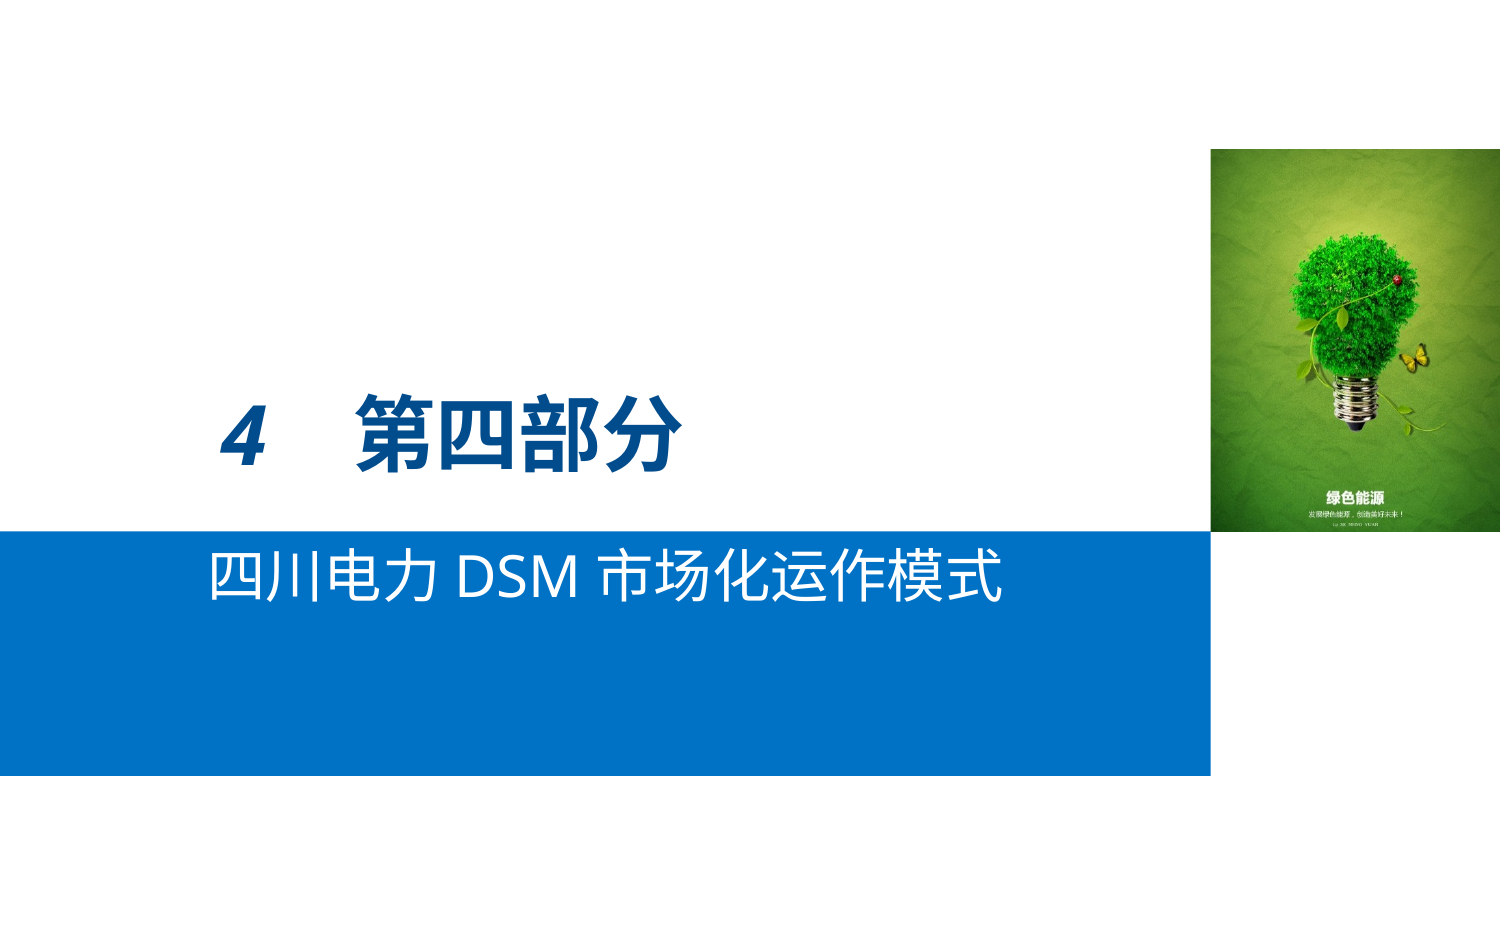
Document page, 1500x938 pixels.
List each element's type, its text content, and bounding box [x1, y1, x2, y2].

picture [1210, 149, 1500, 532]
text_box 四川电力DSM市场化运作模式 [0, 531, 1211, 776]
text_box 4 第四部分 [206, 374, 715, 489]
